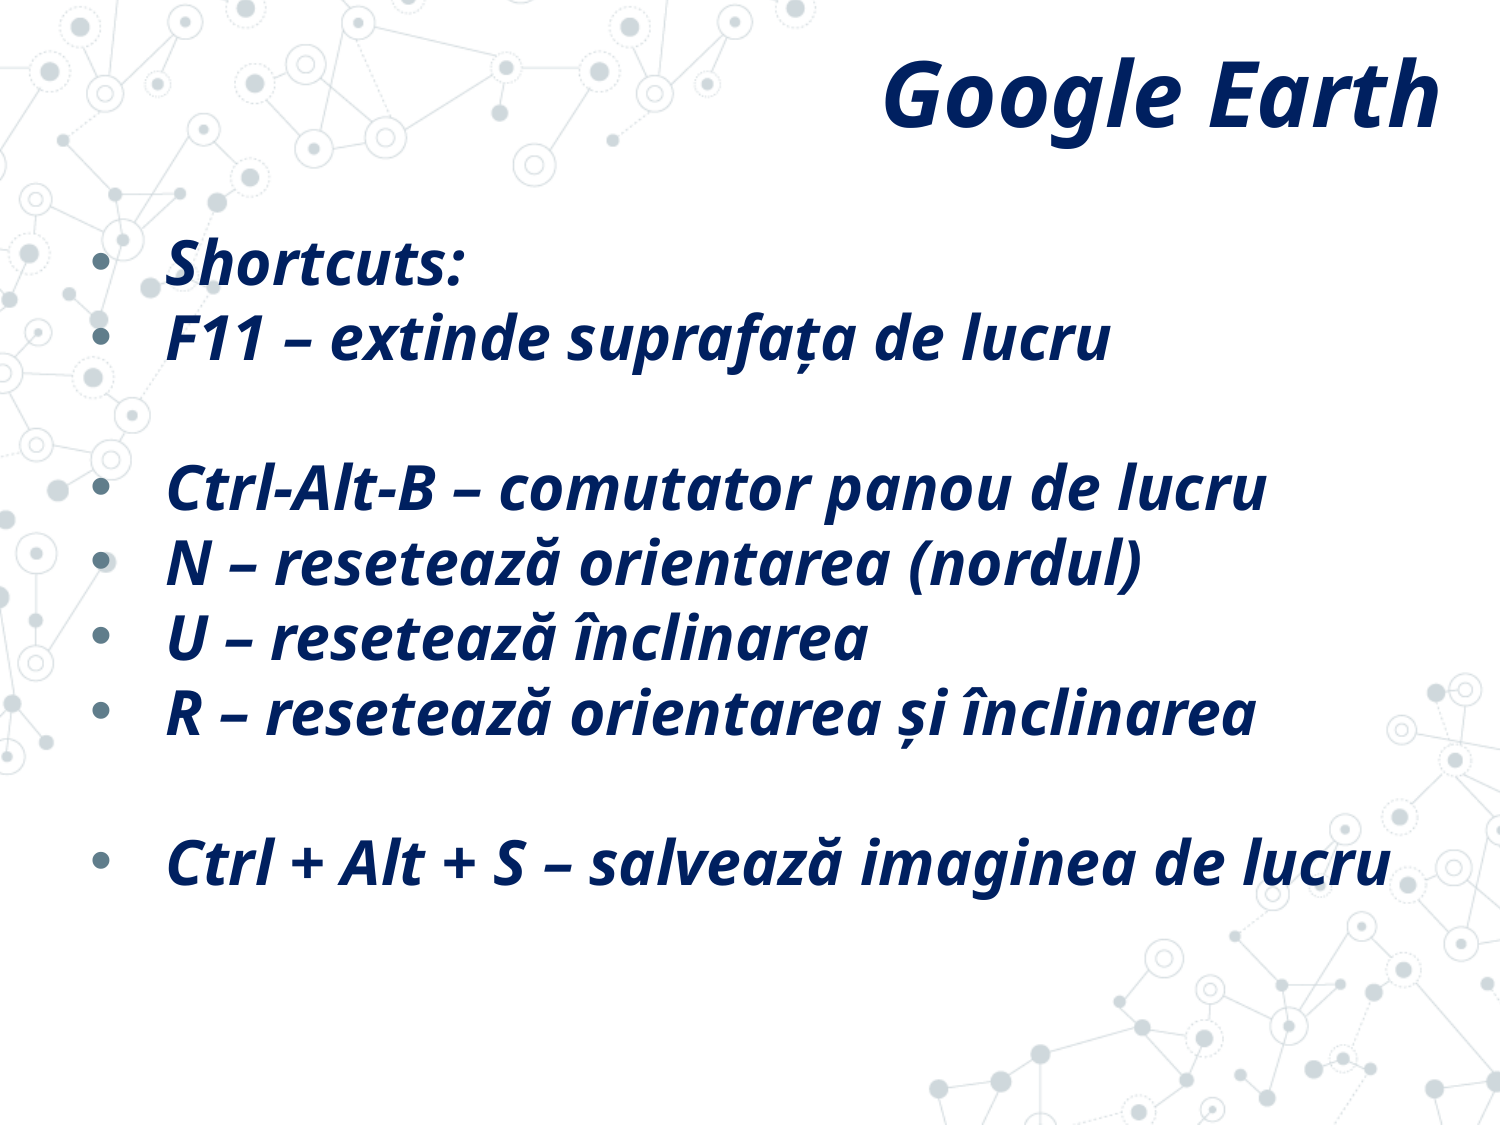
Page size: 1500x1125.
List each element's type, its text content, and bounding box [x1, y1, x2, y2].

text_box Shortcuts: F11 – extinde suprafața de lucru Ctrl-Alt-B – comutator panou de lucru N – resetează orientarea (nordul) U – resetează înclinarea R – resetează orientarea și înclinarea Ctrl + Alt + S – salvează imaginea de lucru [74, 208, 1425, 319]
picture [0, 0, 1500, 1125]
title Google Earth [76, 30, 1459, 161]
